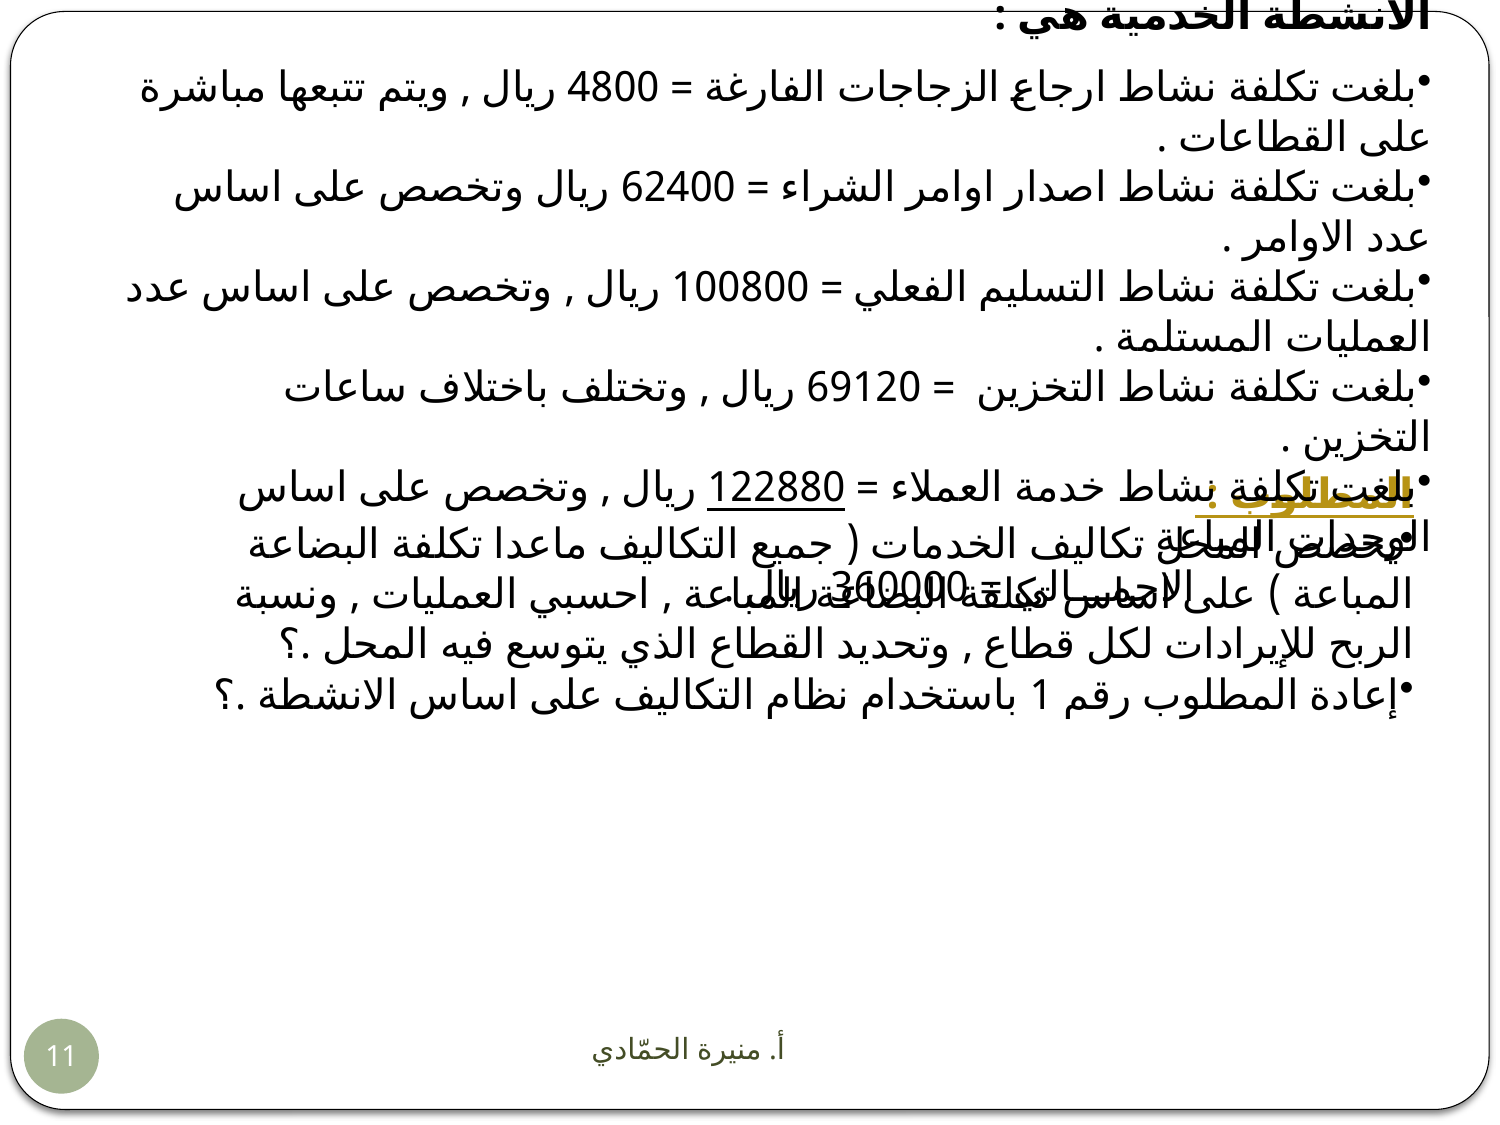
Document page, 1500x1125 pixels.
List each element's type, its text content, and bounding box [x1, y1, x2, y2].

footer أ. منيرة الحمّادي [150, 1012, 800, 1088]
slide_number 11 [23, 1018, 99, 1094]
text_box المطلوب : يخصص المحل تكاليف الخدمات ( جميع التكاليف ماعدا تكلفة البضاعة المباعة ) على اساس تكلفة البضاعة المباعة , احسبي العمليات , ونسبة الربح للإيرادات لكل قطاع , وتحديد القطاع الذي يتوسع فيه المحل .؟ إعادة المطلوب رقم 1 باستخدام نظام التكاليف على اساس الانشطة .؟ [135, 618, 1430, 725]
text_box علماً بان تكلفة الخدمات 360000 ريال , كما توفرت بيانات اخرى عن الانشطة الخدمية هي : بلغت تكلفة نشاط ارجاع الزجاجات الفارغة = 4800 ريال , ويتم تتبعها مباشرة على القطاعات . بلغت تكلفة نشاط اصدار اوامر الشراء = 62400 ريال وتخصص على اساس عدد الاوامر . بلغت تكلفة نشاط التسليم الفعلي = 100800 ريال , وتخصص على اساس عدد العمليات المستلمة . بلغت تكلفة نشاط التخزين = 69120 ريال , وتختلف باختلاف ساعات التخزين . بلغت تكلفة نشاط خدمة العملاء = 122880 ريال , وتخصص على اساس الوحدات المباعة . الاجمـــالي = 360000 ريال . [106, 0, 1447, 618]
